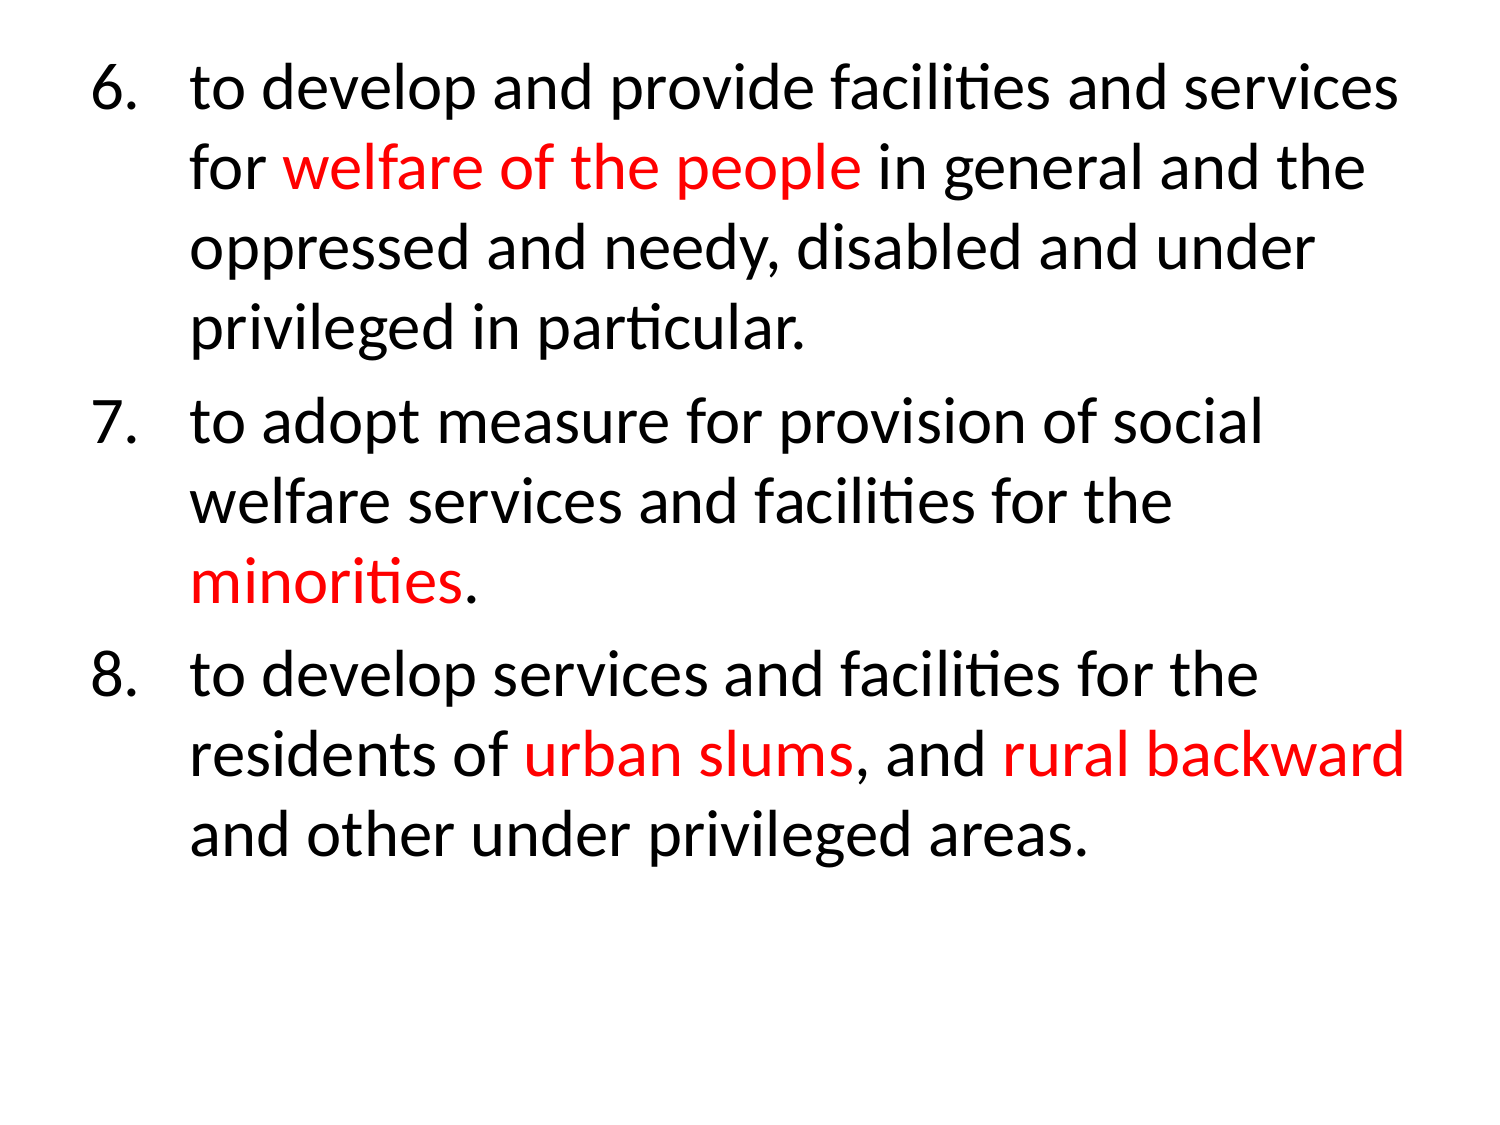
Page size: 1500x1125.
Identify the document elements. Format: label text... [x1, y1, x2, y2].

list to develop and provide facilities and services for welfare of the people in general and the oppressed and needy, disabled and under privileged in particular. to adopt measure for provision of social welfare services and facilities for the minorities. to develop services and facilities for the residents of urban slums, and rural backward and other under privileged areas. [75, 35, 1425, 1079]
